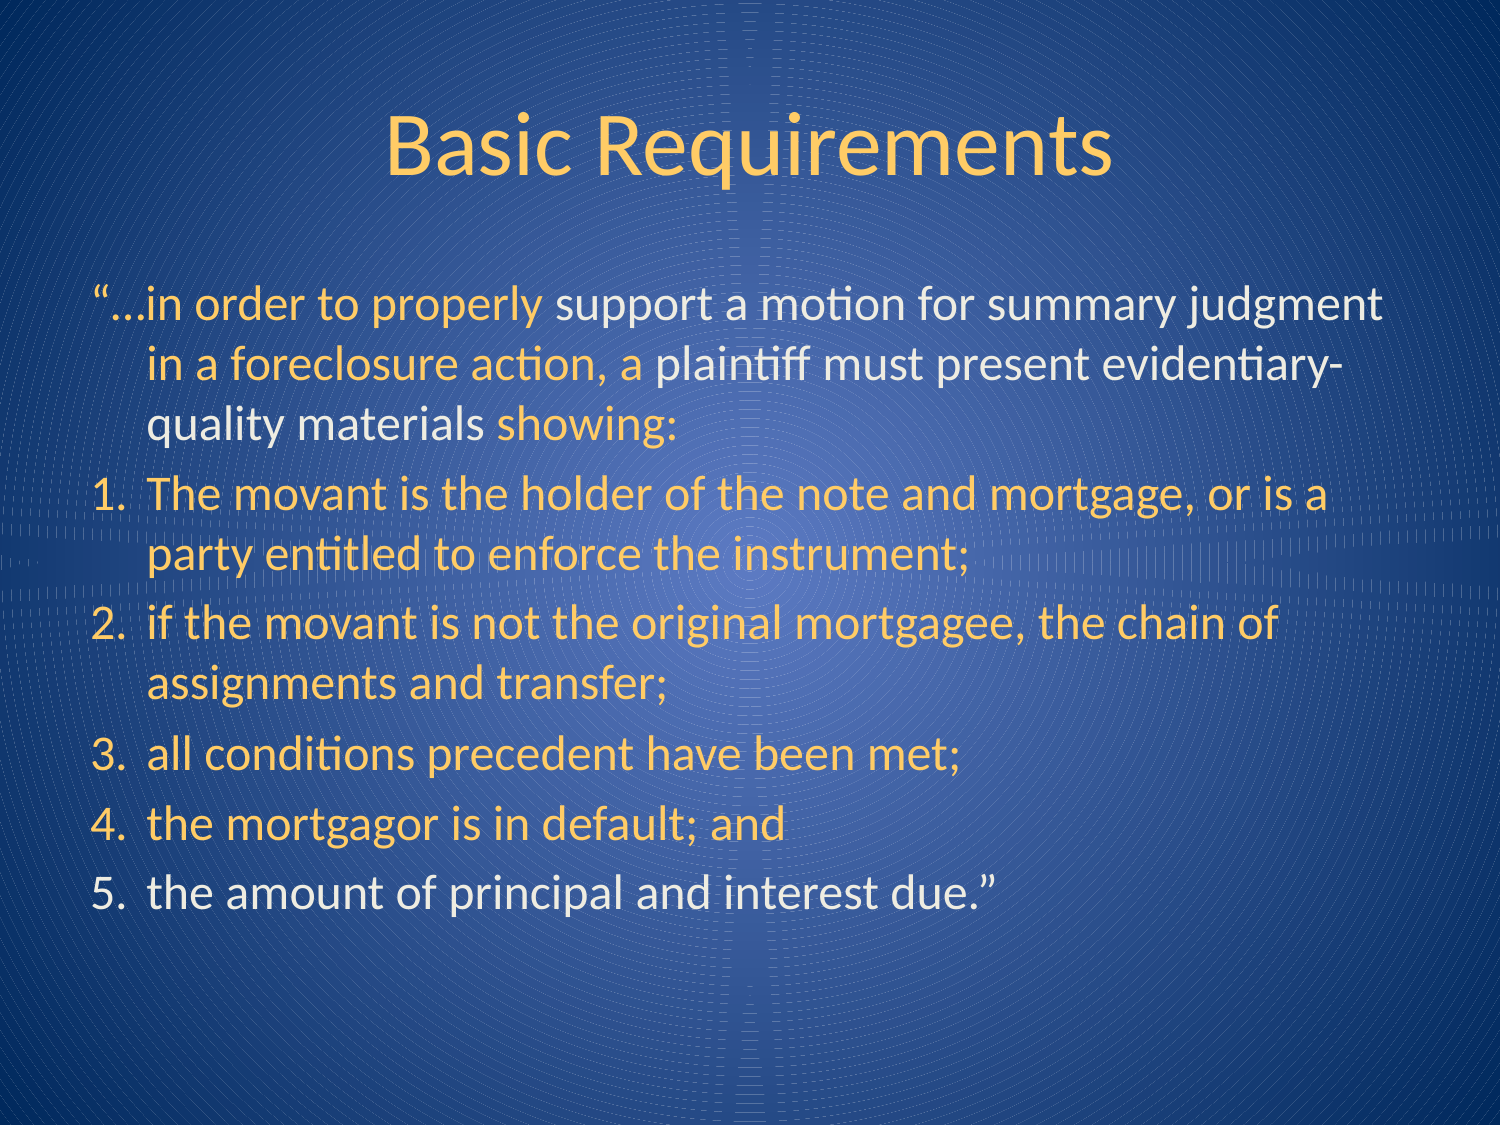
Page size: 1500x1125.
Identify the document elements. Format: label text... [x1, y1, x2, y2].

title Basic Requirements [75, 45, 1425, 233]
list “…in order to properly support a motion for summary judgment in a foreclosure action, a plaintiff must present evidentiary-quality materials showing: The movant is the holder of the note and mortgage, or is a party entitled to enforce the instrument; if the movant is not the original mortgagee, the chain of assignments and transfer; all conditions precedent have been met; the mortgagor is in default; and the amount of principal and interest due.” [75, 262, 1425, 1005]
